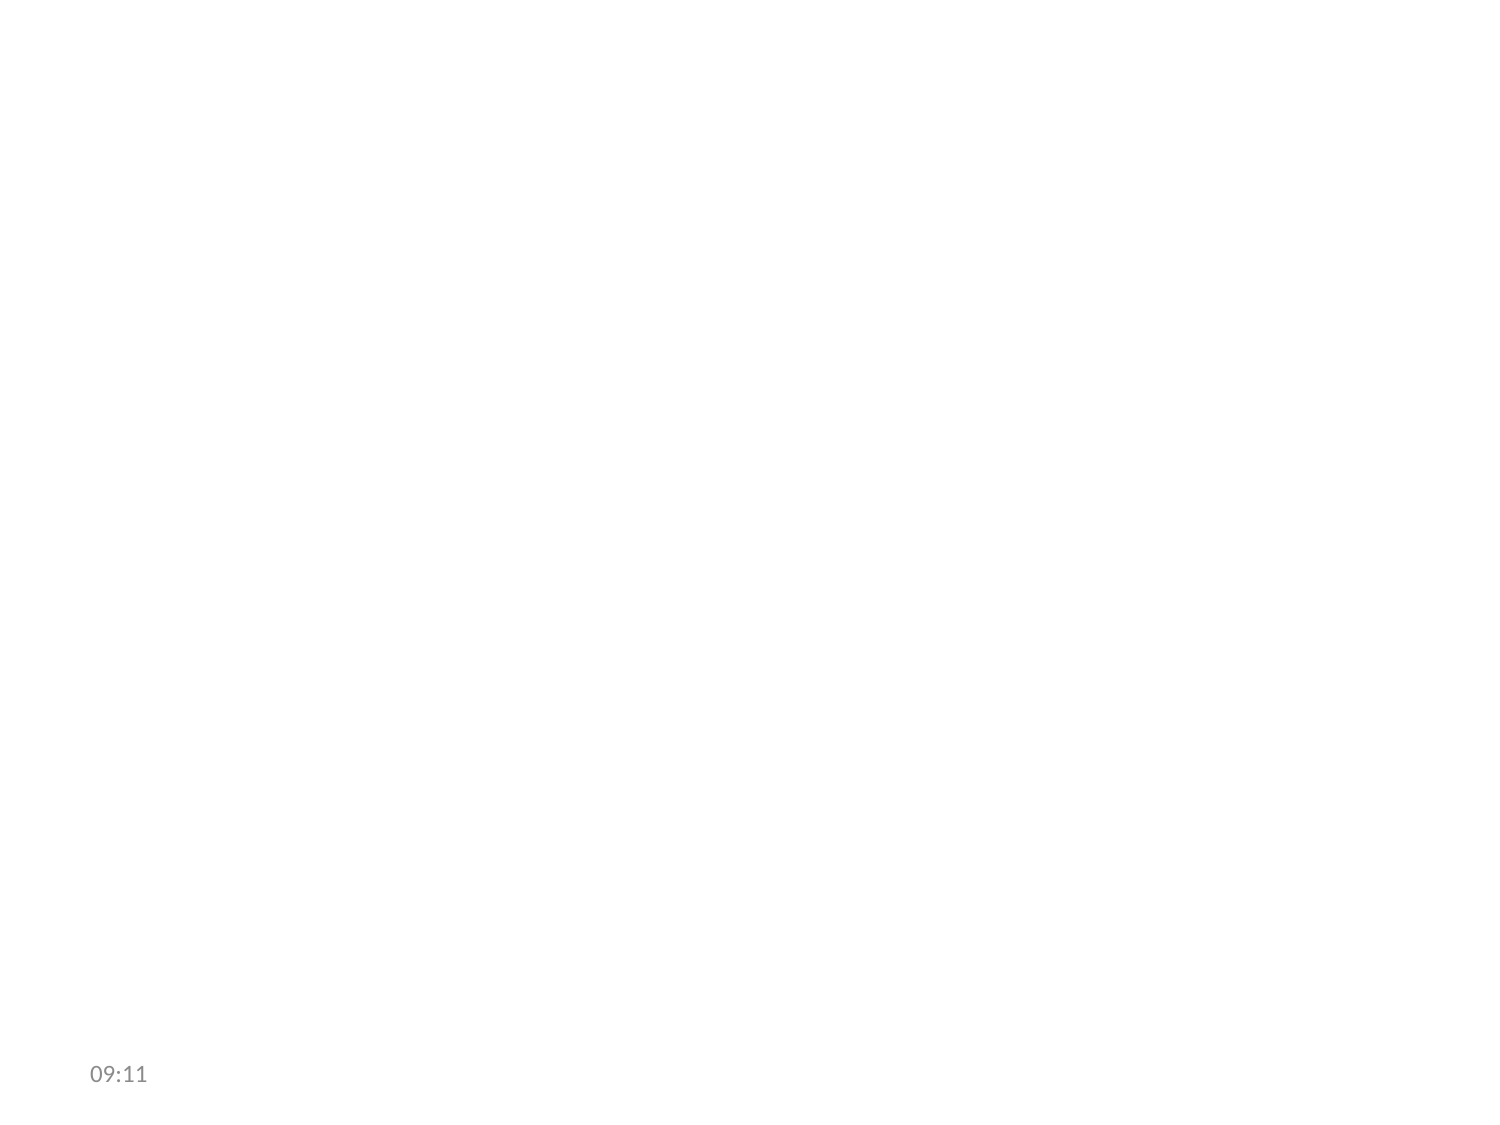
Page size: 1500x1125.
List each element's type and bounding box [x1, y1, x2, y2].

slide_number [75, 1042, 425, 1103]
